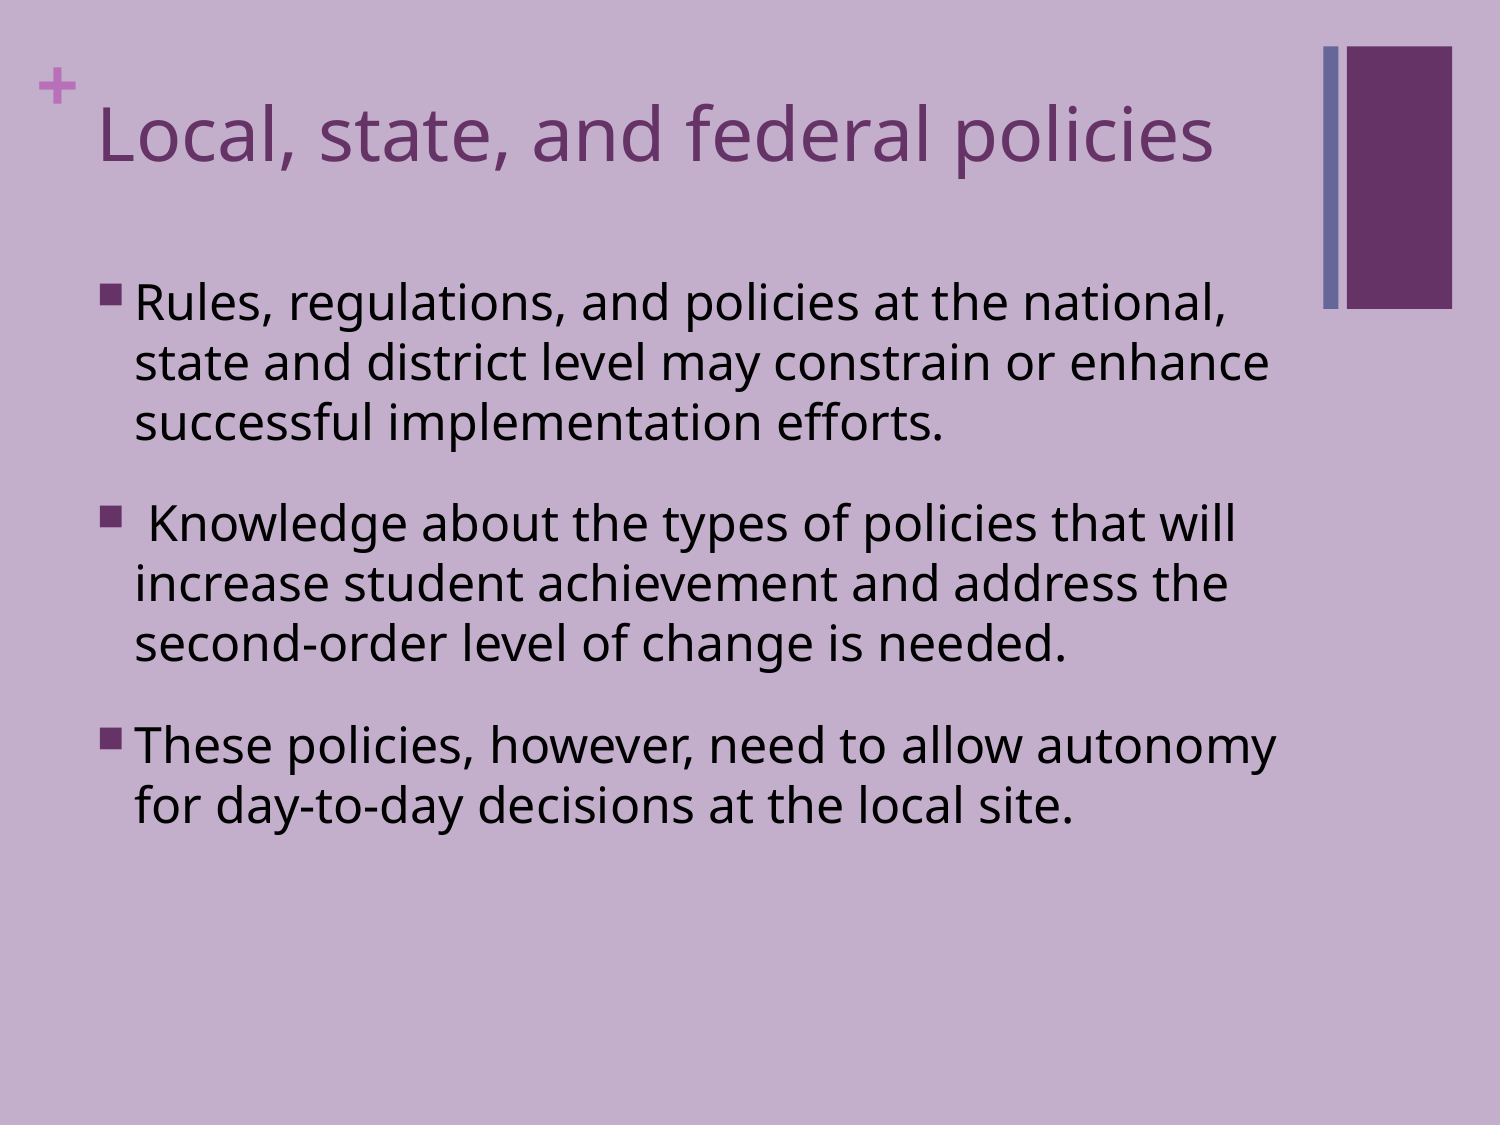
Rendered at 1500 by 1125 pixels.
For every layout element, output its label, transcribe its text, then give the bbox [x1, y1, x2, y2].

title Local, state, and federal policies [81, 79, 1322, 262]
list Rules, regulations, and policies at the national, state and district level may constrain or enhance successful implementation efforts. Knowledge about the types of policies that will increase student achievement and address the second-order level of change is needed. These policies, however, need to allow autonomy for day-to-day decisions at the local site. [81, 262, 1322, 1005]
